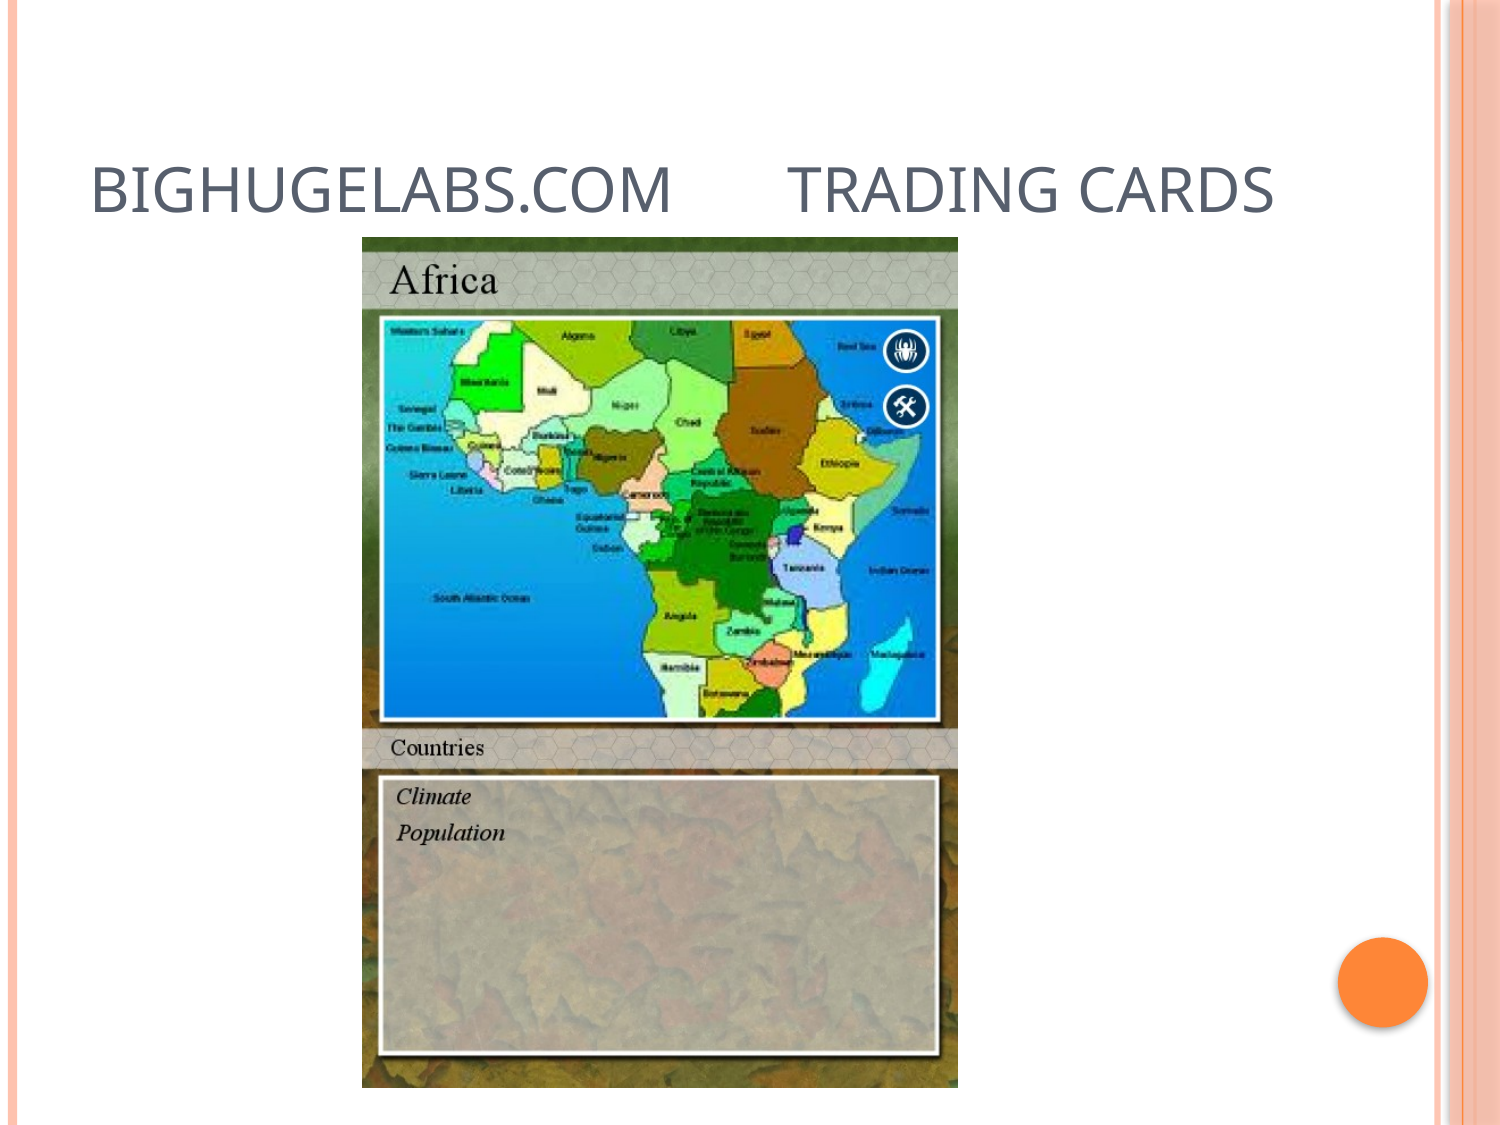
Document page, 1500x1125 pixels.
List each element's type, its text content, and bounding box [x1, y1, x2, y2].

title BigHugeLabs.com Trading Cards [75, 45, 1300, 233]
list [361, 236, 958, 1088]
